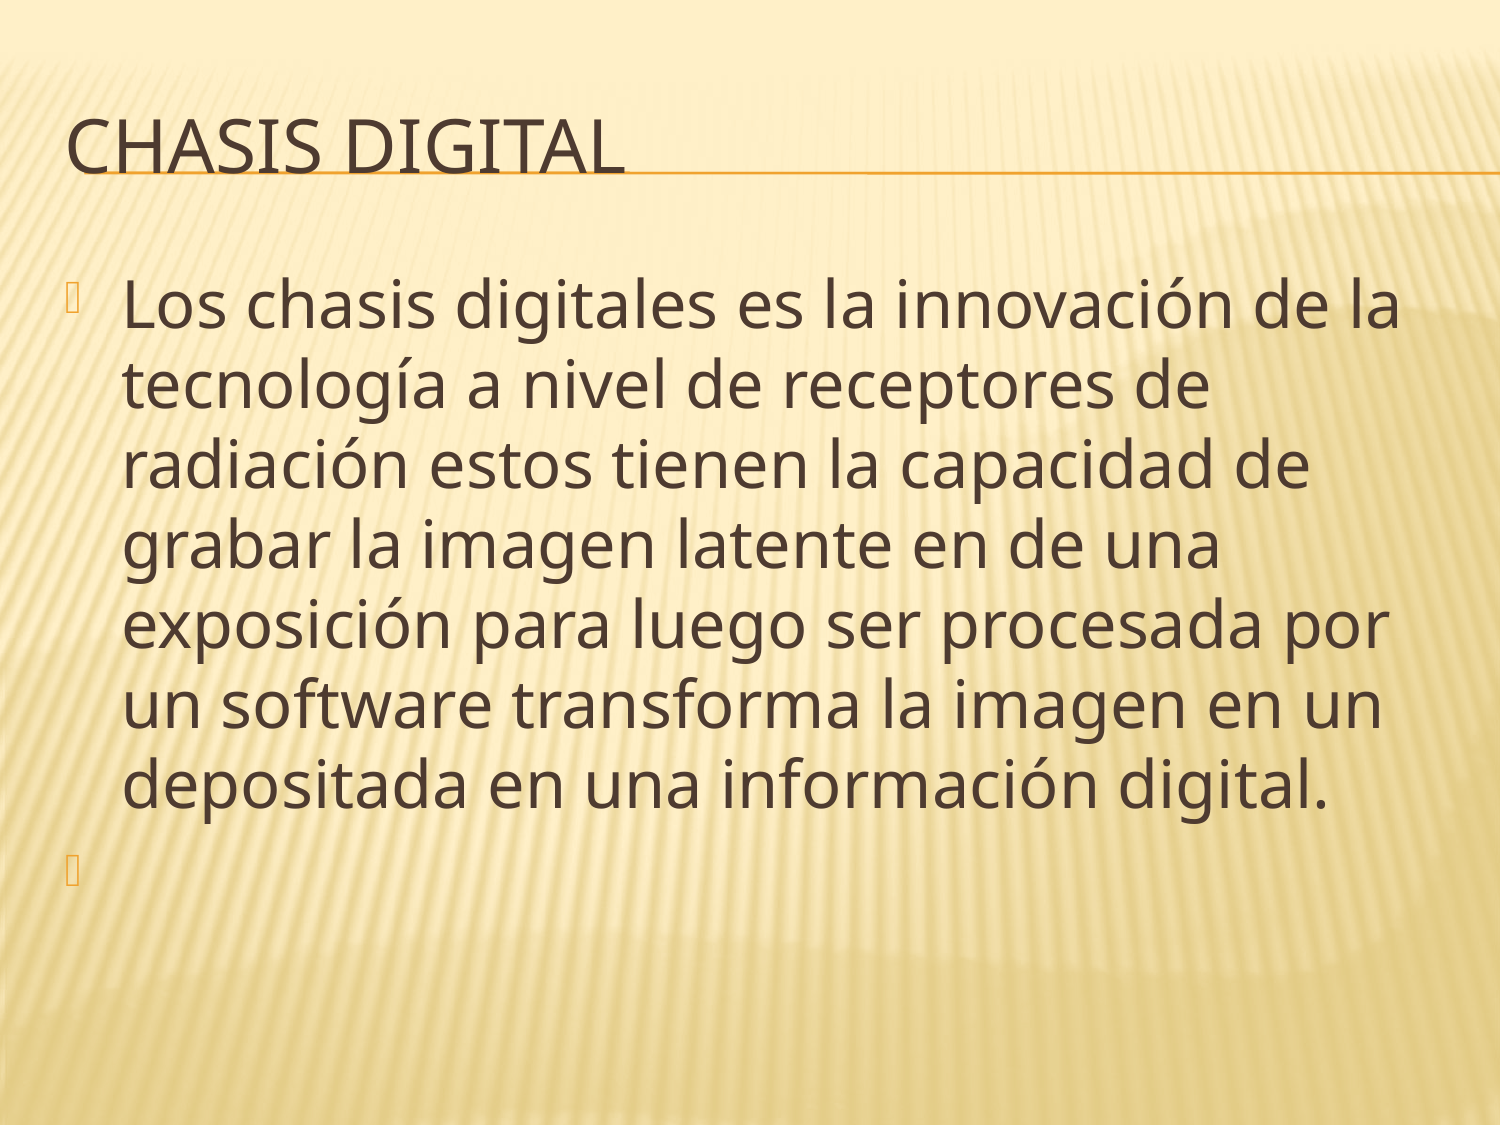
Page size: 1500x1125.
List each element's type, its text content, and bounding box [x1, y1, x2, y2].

list Los chasis digitales es la innovación de la tecnología a nivel de receptores de radiación estos tienen la capacidad de grabar la imagen latente en de una exposición para luego ser procesada por un software transforma la imagen en un depositada en una información digital. [50, 254, 1475, 998]
title Chasis digital [50, 75, 1475, 213]
